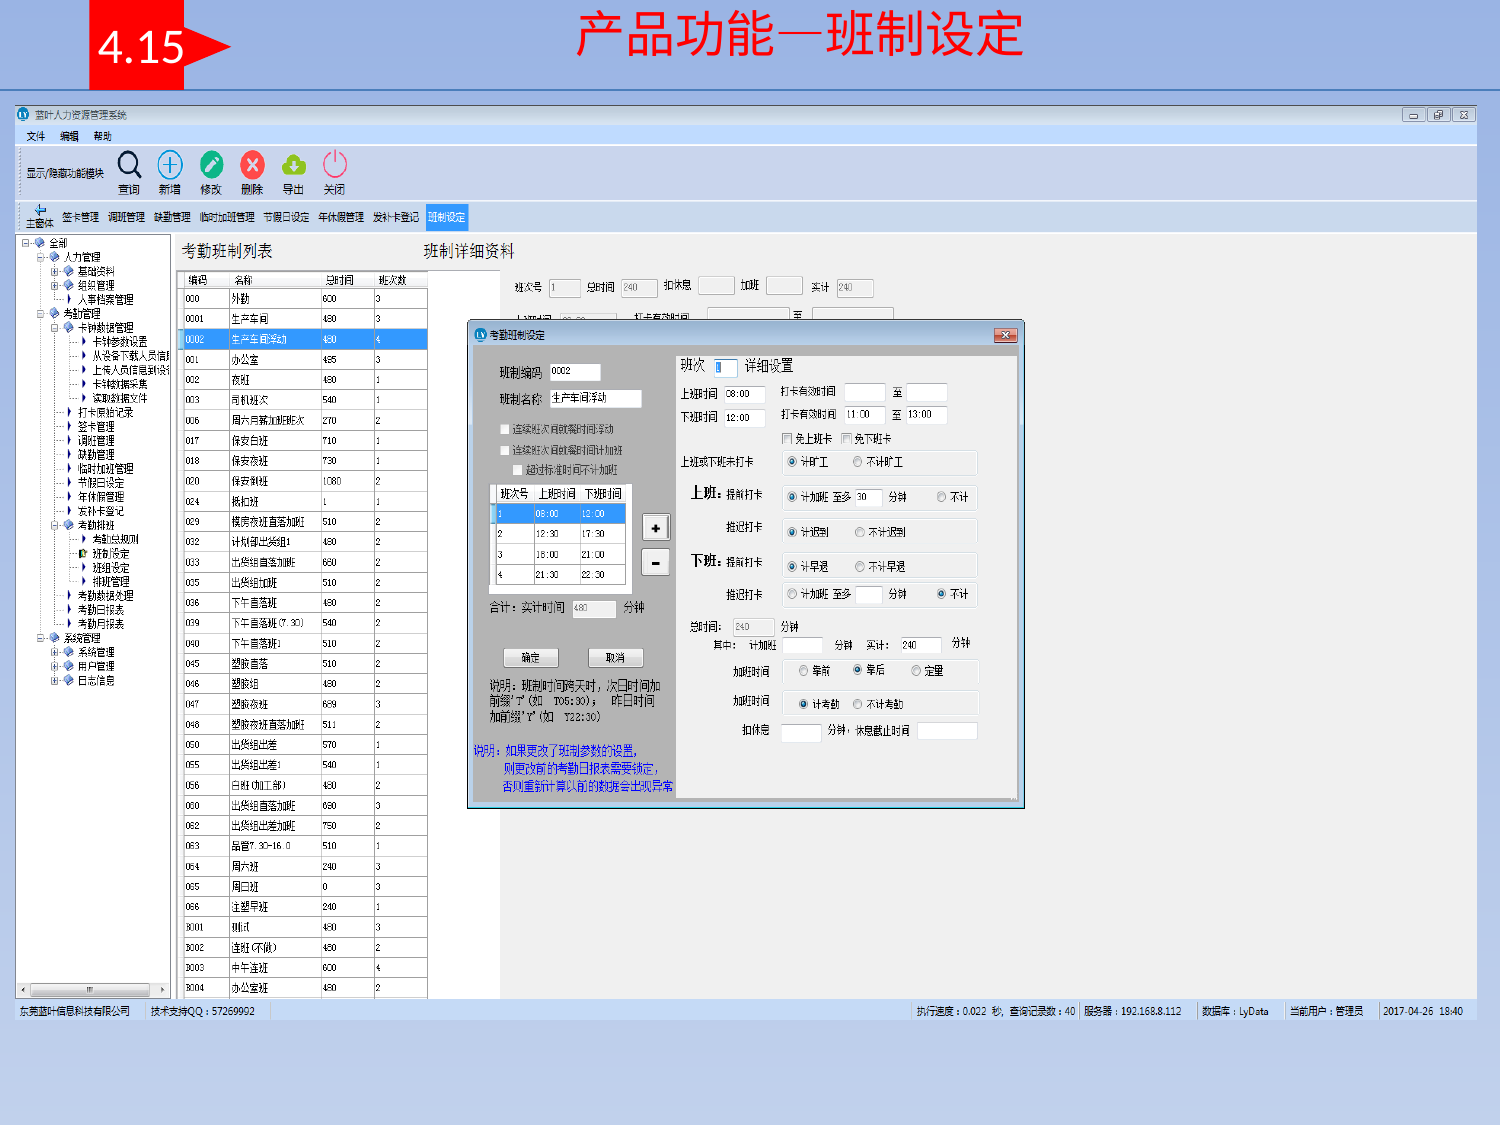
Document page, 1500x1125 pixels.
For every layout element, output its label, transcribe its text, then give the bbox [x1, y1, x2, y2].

text_box 4.15 [82, 6, 201, 81]
text_box [87, 0, 186, 6]
picture [15, 105, 1477, 1020]
text_box [201, 31, 234, 62]
text_box 产品功能—班制设定 [561, 0, 1081, 71]
text_box [87, 81, 186, 89]
